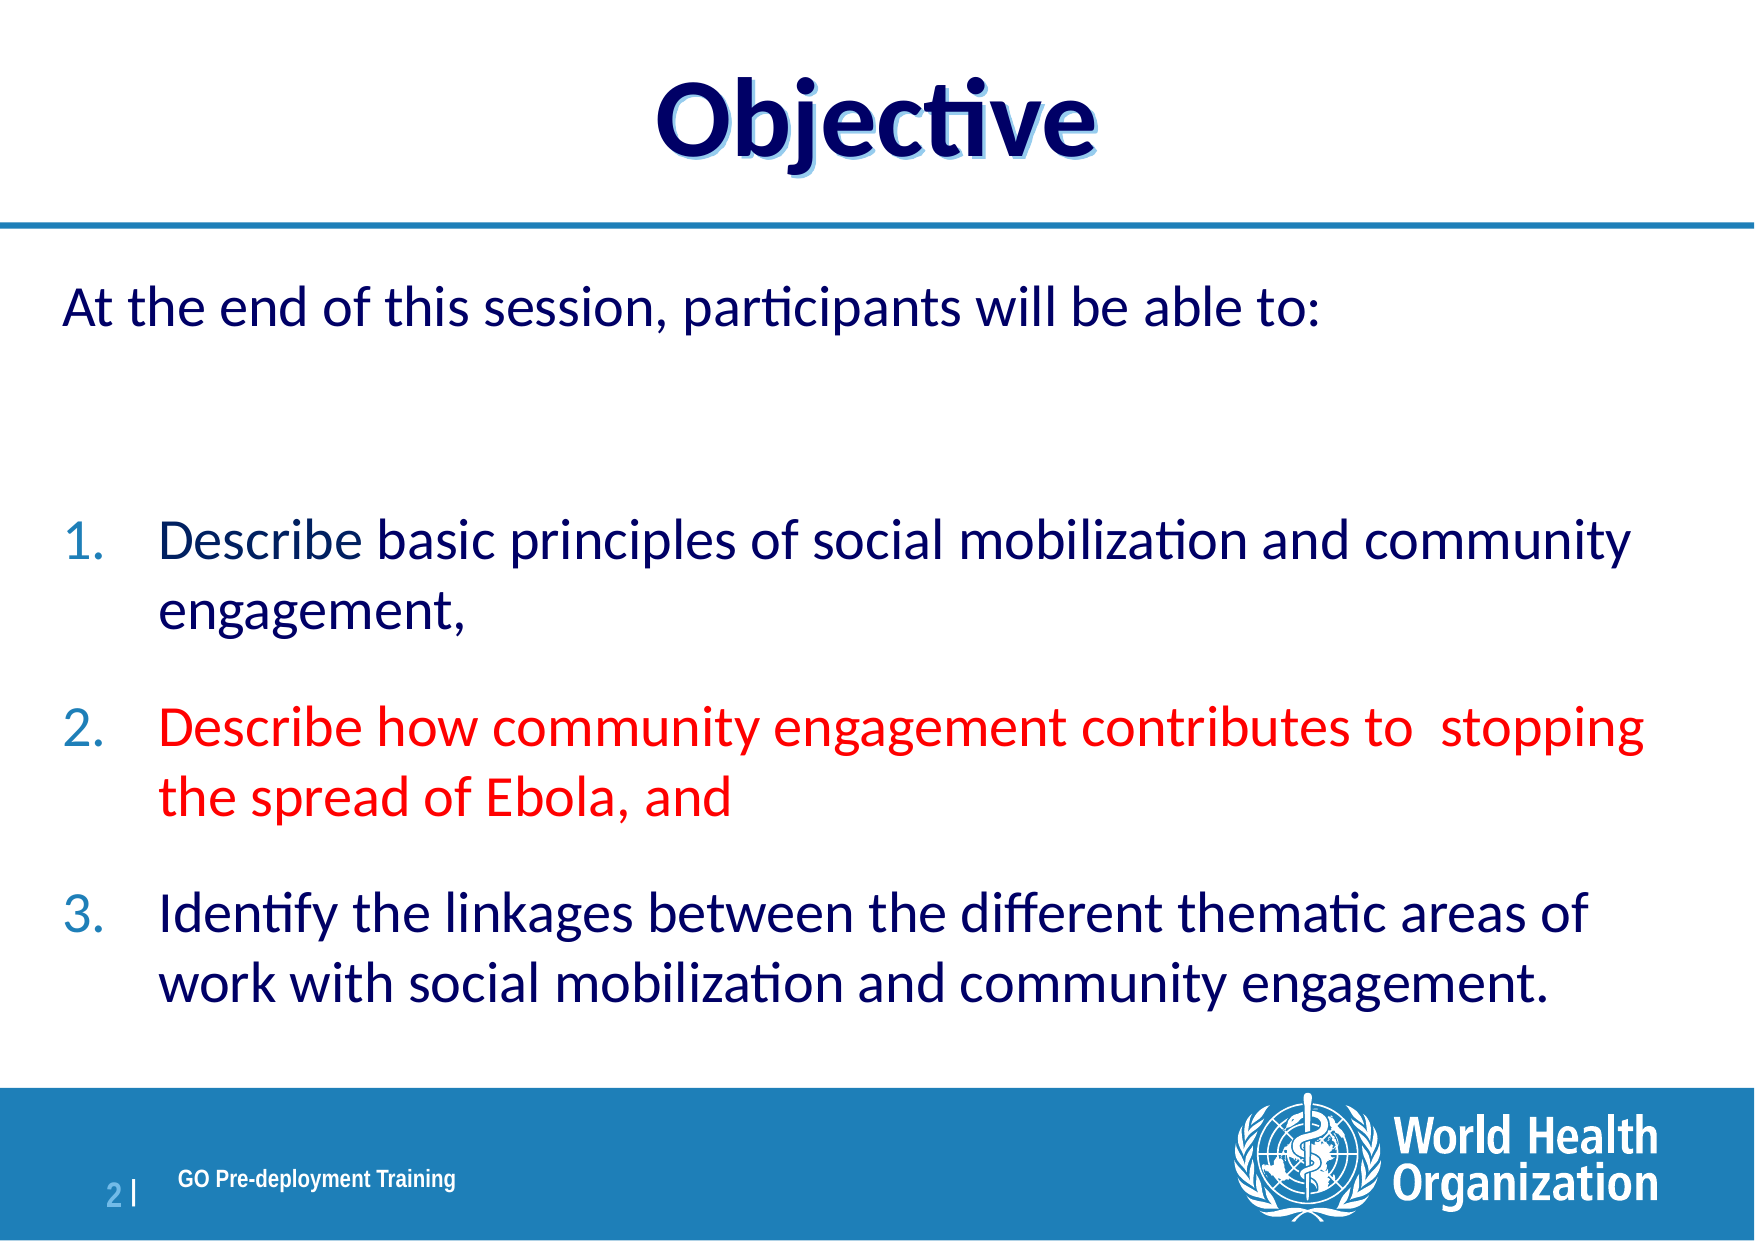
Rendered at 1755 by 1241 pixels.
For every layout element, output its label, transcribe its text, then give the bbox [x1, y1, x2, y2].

list At the end of this session, participants will be able to: Describe basic principles of social mobilization and community engagement, Describe how community engagement contributes to stopping the spread of Ebola, and Identify the linkages between the different thematic areas of work with social mobilization and community engagement. [62, 268, 1667, 1073]
title Objective [0, 0, 1755, 224]
